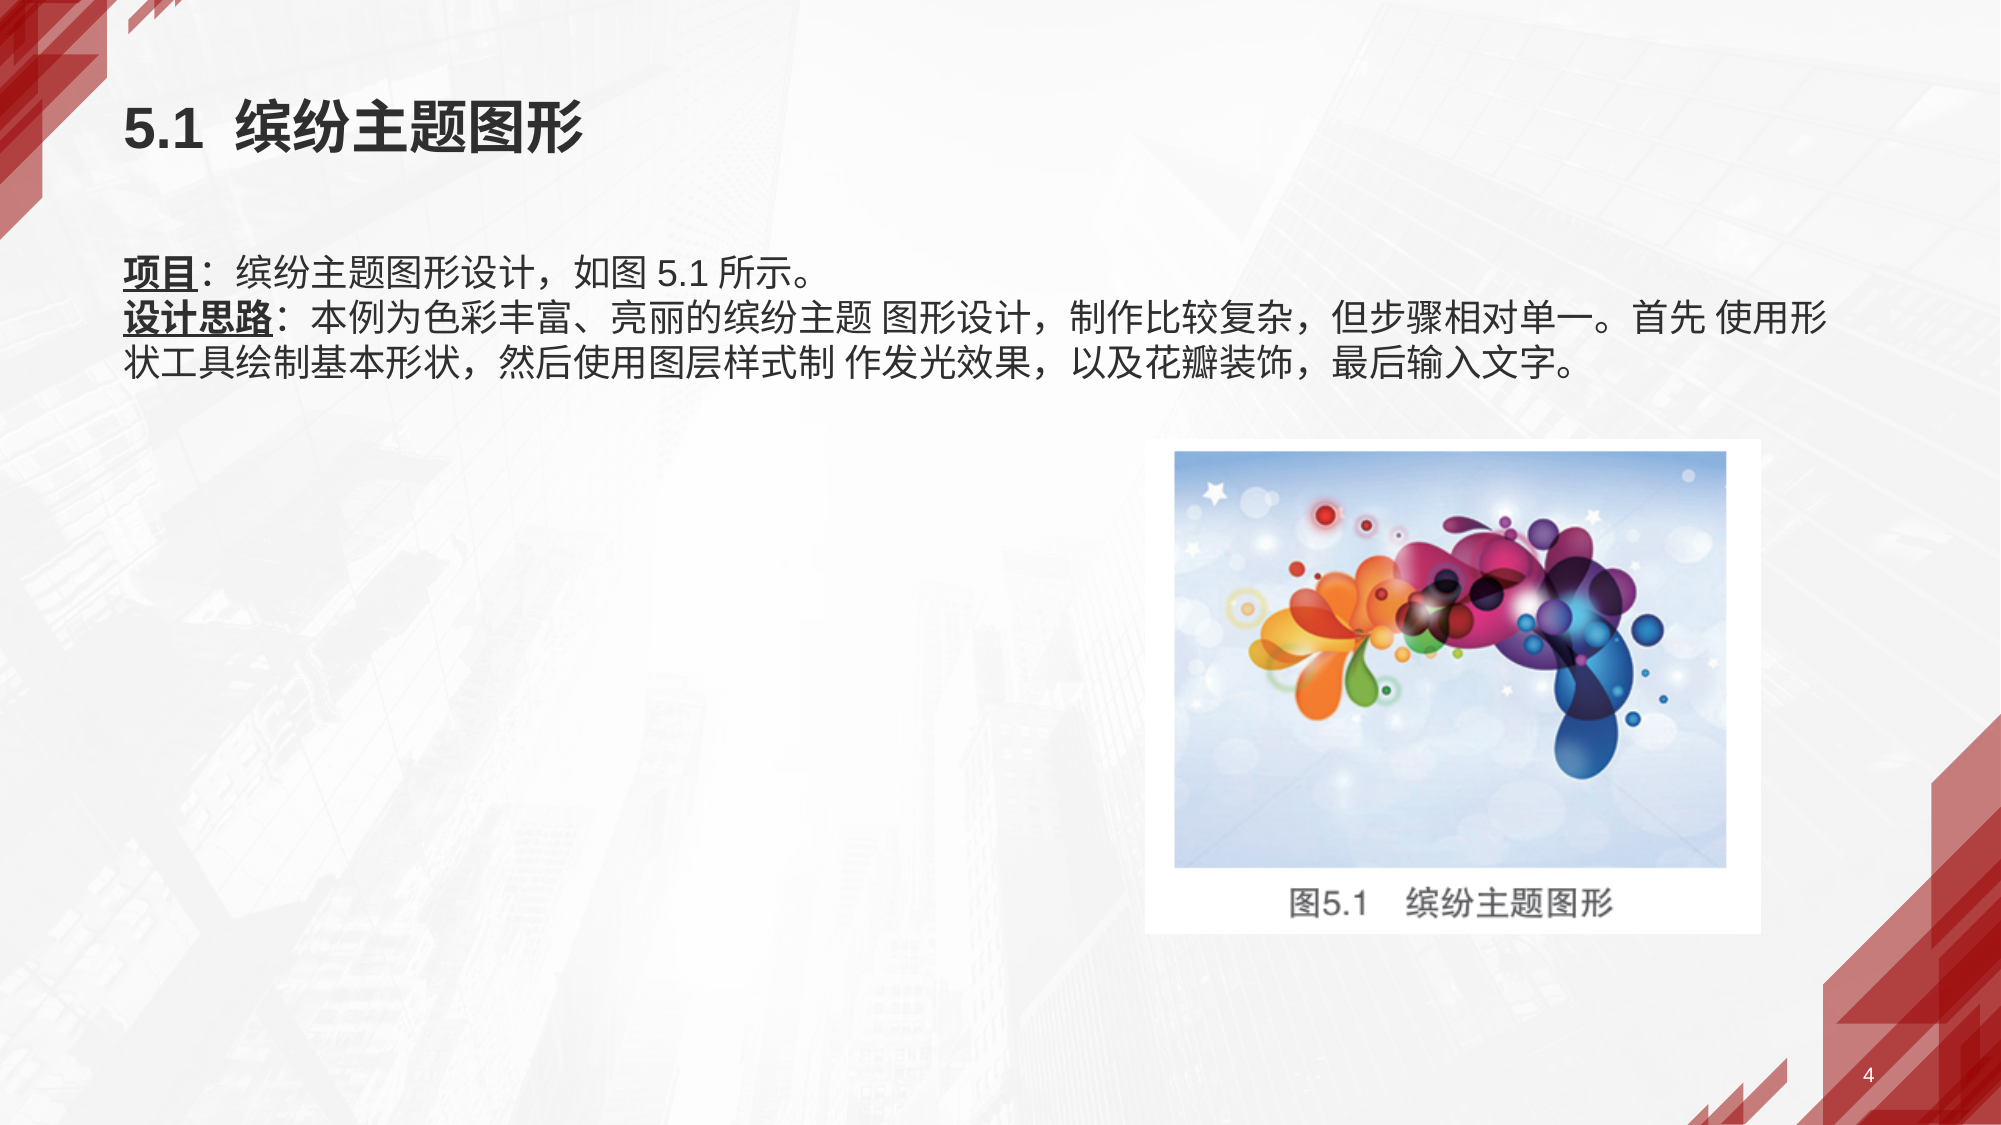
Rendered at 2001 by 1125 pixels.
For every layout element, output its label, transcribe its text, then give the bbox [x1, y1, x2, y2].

title 5.1 缤纷主题图形 [108, 81, 1890, 169]
slide_number 4 [1452, 1056, 1890, 1092]
picture [1145, 439, 1761, 934]
text_box 项目：缤纷主题图形设计，如图5.1所示。 设计思路：本例为色彩丰富、亮丽的缤纷主题 图形设计，制作比较复杂，但步骤相对单一。首先 使用形状工具绘制基本形状，然后使用图层样式制 作发光效果，以及花瓣装饰，最后输入文字。 [108, 241, 1867, 392]
